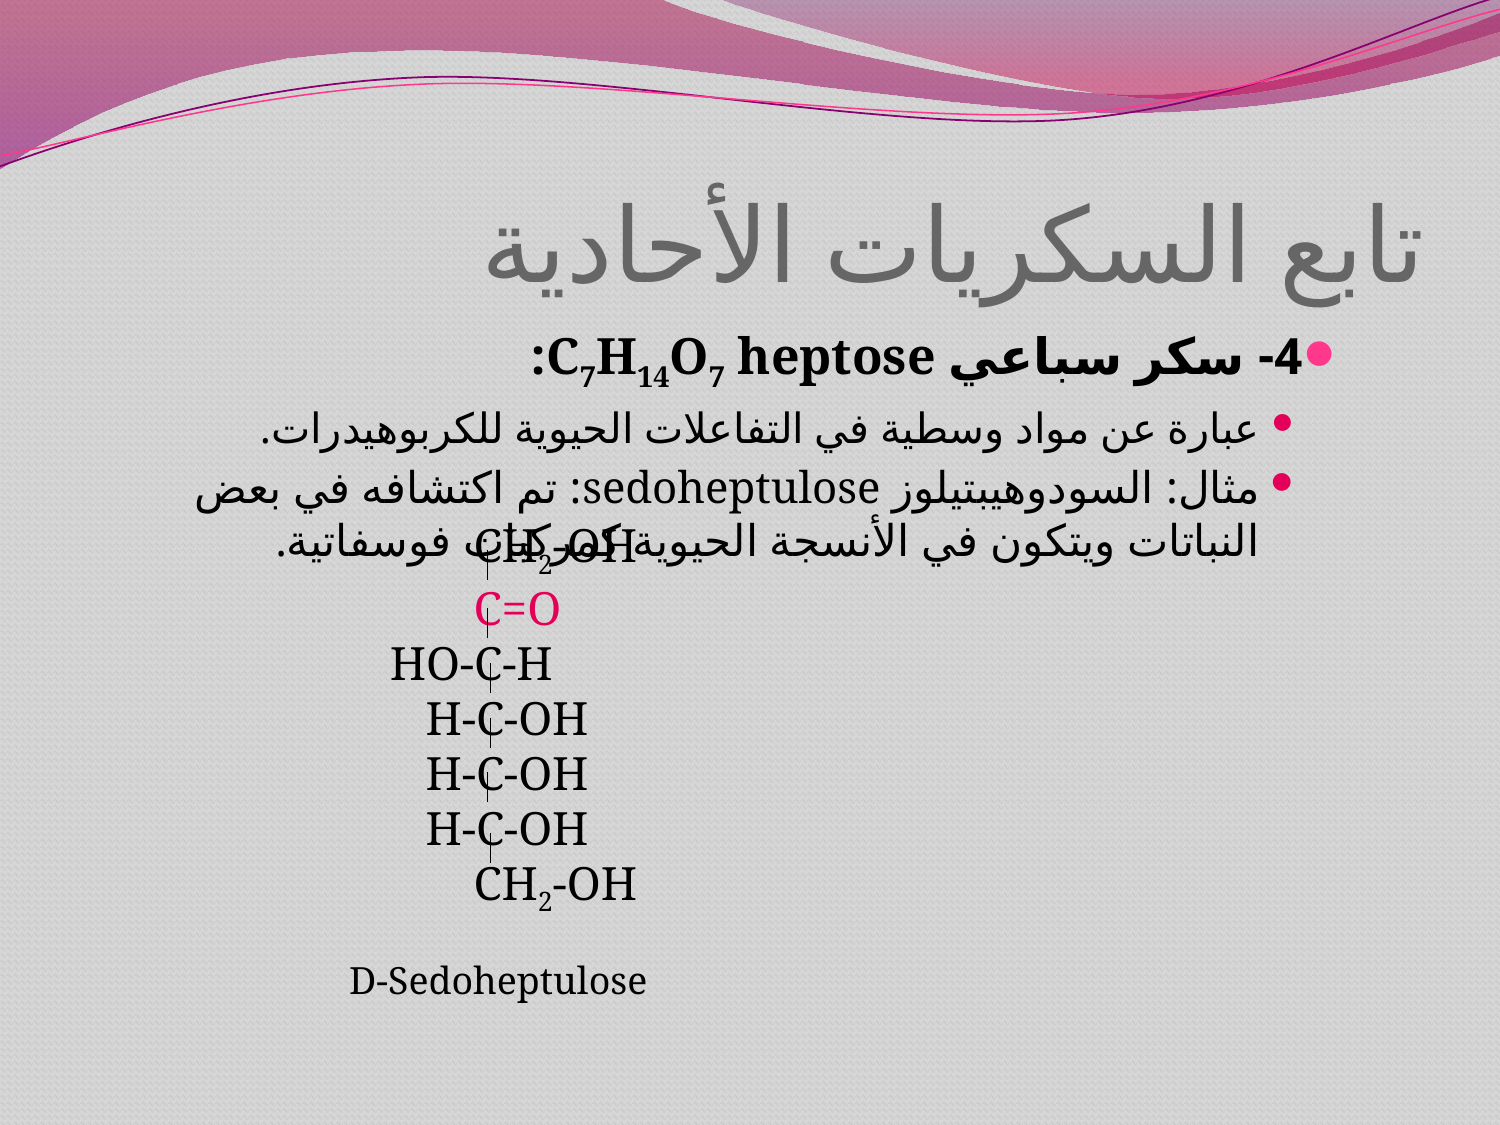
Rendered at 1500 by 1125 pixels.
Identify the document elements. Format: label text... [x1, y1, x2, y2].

list 4- سكر سباعي C7H14O7 heptose: عبارة عن مواد وسطية في التفاعلات الحيوية للكربوهيدرات. مثال: السودوهيبتيلوز sedoheptulose: تم اكتشافه في بعض النباتات ويتكون في الأنسجة الحيوية كمركبات فوسفاتية. [75, 317, 1425, 1038]
text_box CH2-OH C=O HO-C-H H-C-OH H-C-OH H-C-OH CH2-OH [374, 509, 1125, 925]
title تابع السكريات الأحادية [75, 115, 1425, 303]
text_box D-Sedoheptulose [324, 949, 663, 1010]
